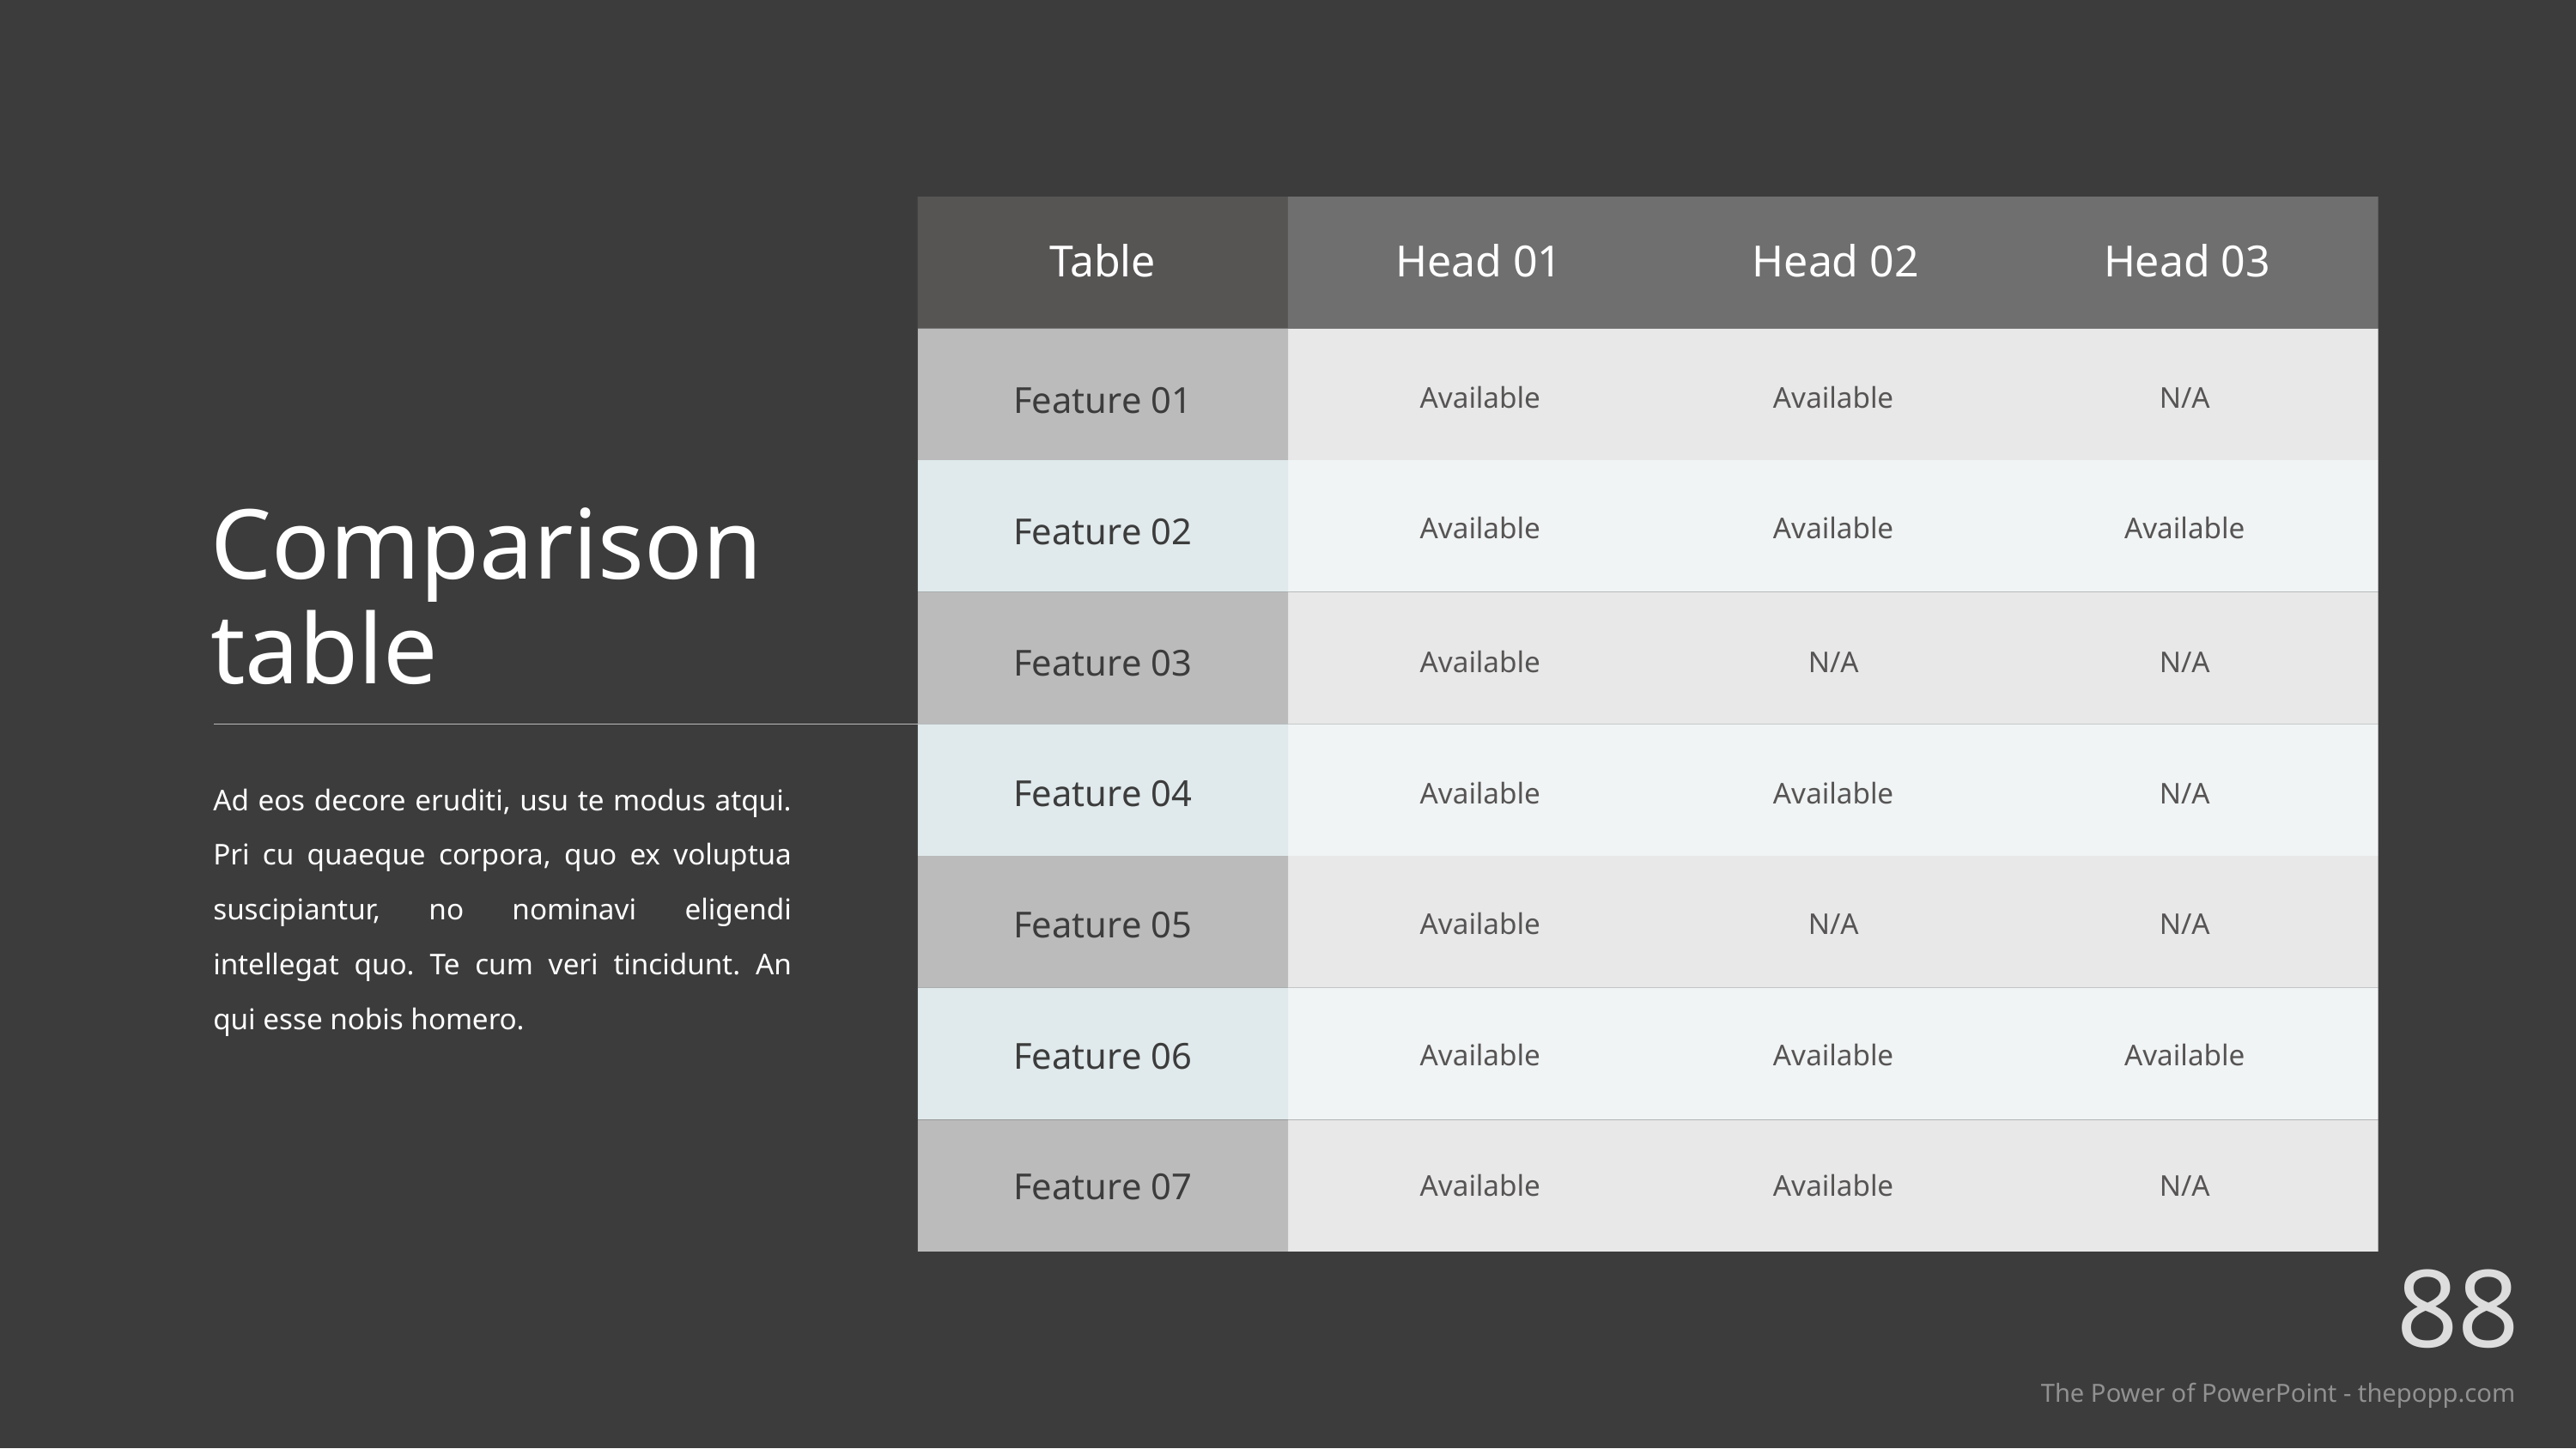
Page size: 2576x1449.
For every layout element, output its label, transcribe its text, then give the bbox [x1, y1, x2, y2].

title Comparison table [197, 197, 805, 711]
list N/A [2017, 885, 2353, 961]
footer The Power of PowerPoint - thepopp.com [1573, 1354, 2529, 1432]
list Head 03 [2019, 219, 2355, 300]
list Feature 06 [938, 1014, 1268, 1095]
list Available [1666, 358, 2002, 435]
list N/A [2017, 1146, 2353, 1223]
list Available [1312, 358, 1648, 435]
list N/A [2017, 358, 2353, 435]
list Feature 05 [938, 883, 1268, 964]
list Available [1312, 488, 1648, 566]
list Available [2017, 1016, 2353, 1093]
list Available [1666, 1146, 2002, 1223]
list Available [1666, 488, 2002, 566]
list Available [1312, 885, 1648, 961]
list Available [1312, 754, 1648, 831]
list Head 01 [1311, 219, 1647, 300]
list Available [1312, 1146, 1648, 1223]
list Available [1666, 754, 2002, 831]
list Feature 04 [938, 752, 1268, 834]
list Table [938, 219, 1268, 300]
list N/A [2017, 623, 2353, 700]
list Feature 01 [938, 359, 1268, 440]
list N/A [1666, 623, 2002, 700]
list Available [2017, 488, 2353, 566]
list Feature 07 [938, 1145, 1268, 1226]
list Head 02 [1668, 219, 2003, 300]
list Feature 03 [938, 621, 1268, 702]
list Available [1666, 1016, 2002, 1093]
list Available [1312, 1016, 1648, 1093]
list Available [1312, 623, 1648, 700]
list N/A [1666, 885, 2002, 961]
slide_number 88 [2360, 1250, 2532, 1393]
list Feature 02 [938, 490, 1268, 571]
list N/A [2017, 754, 2353, 831]
list Ad eos decore eruditi, usu te modus atqui. Pri cu quaeque corpora, quo ex voluptua suscipiantur, no nominavi eligendi intellegat quo. Te cum veri tincidunt. An qui esse nobis homero. [200, 755, 806, 1181]
